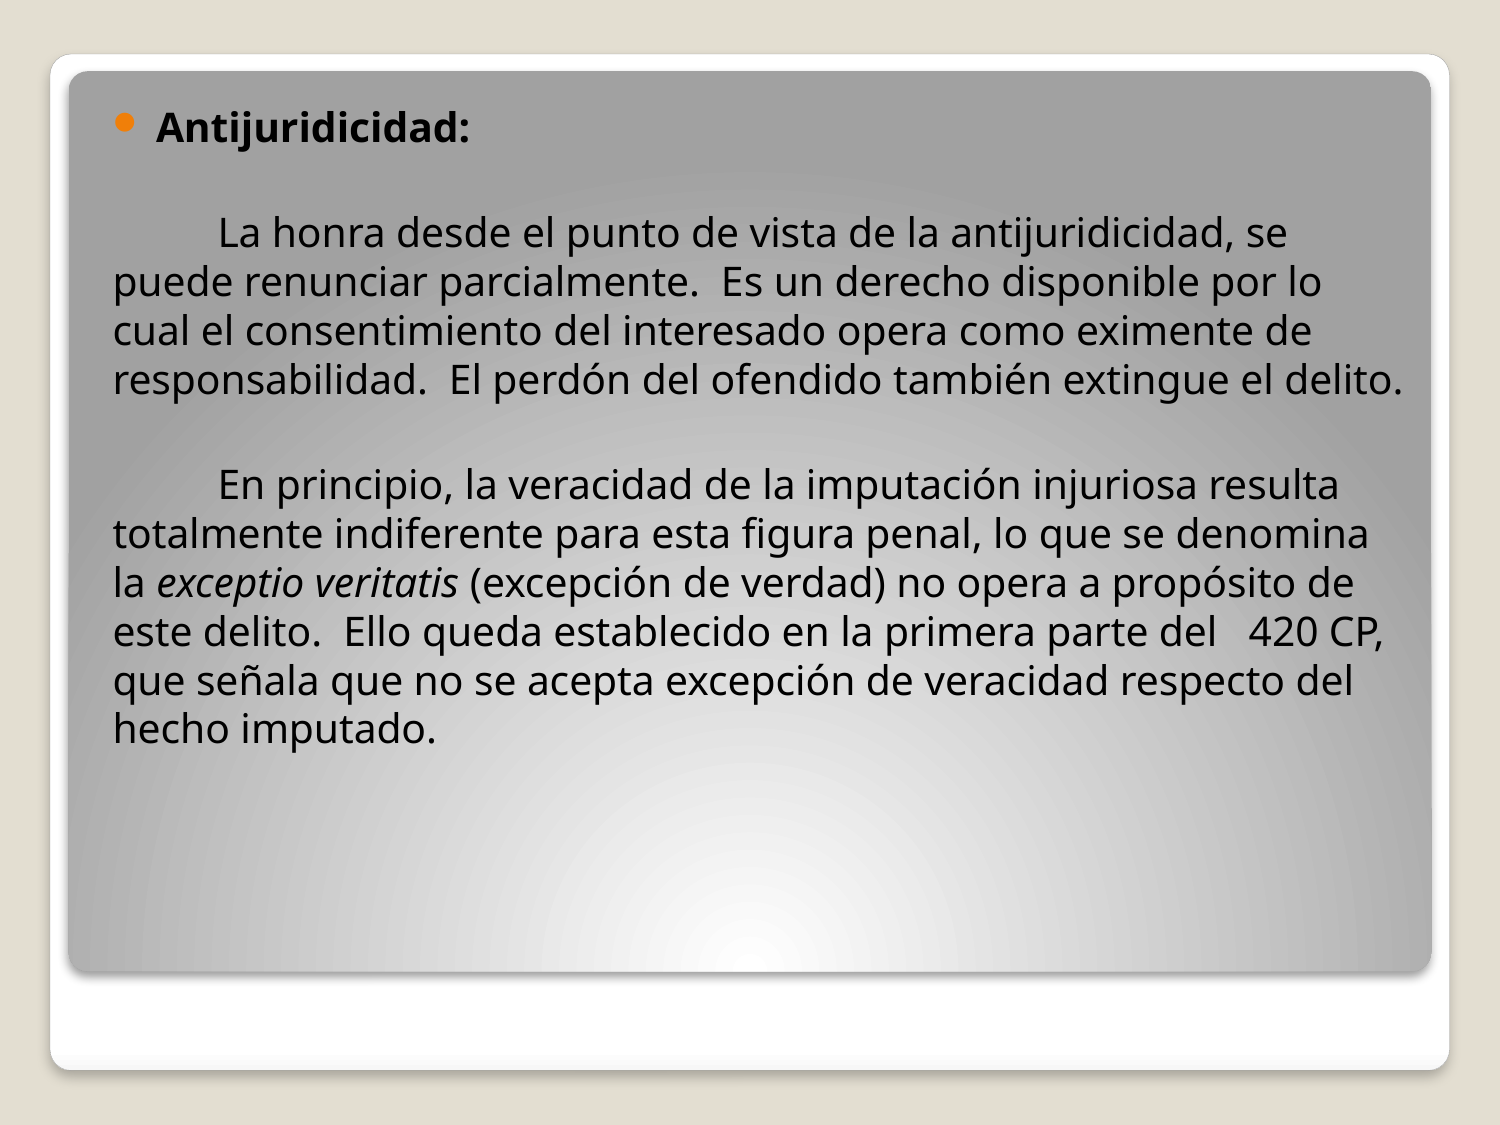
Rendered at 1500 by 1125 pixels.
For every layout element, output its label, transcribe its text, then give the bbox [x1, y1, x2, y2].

list Antijuridicidad: La honra desde el punto de vista de la antijuridicidad, se puede renunciar parcialmente. Es un derecho disponible por lo cual el consentimiento del interesado opera como eximente de responsabilidad. El perdón del ofendido también extingue el delito. En principio, la veracidad de la imputación injuriosa resulta totalmente indiferente para esta figura penal, lo que se denomina la exceptio veritatis (excepción de verdad) no opera a propósito de este delito. Ello queda establecido en la primera parte del 420 CP, que señala que no se acepta excepción de veracidad respecto del hecho imputado. [82, 86, 1425, 774]
